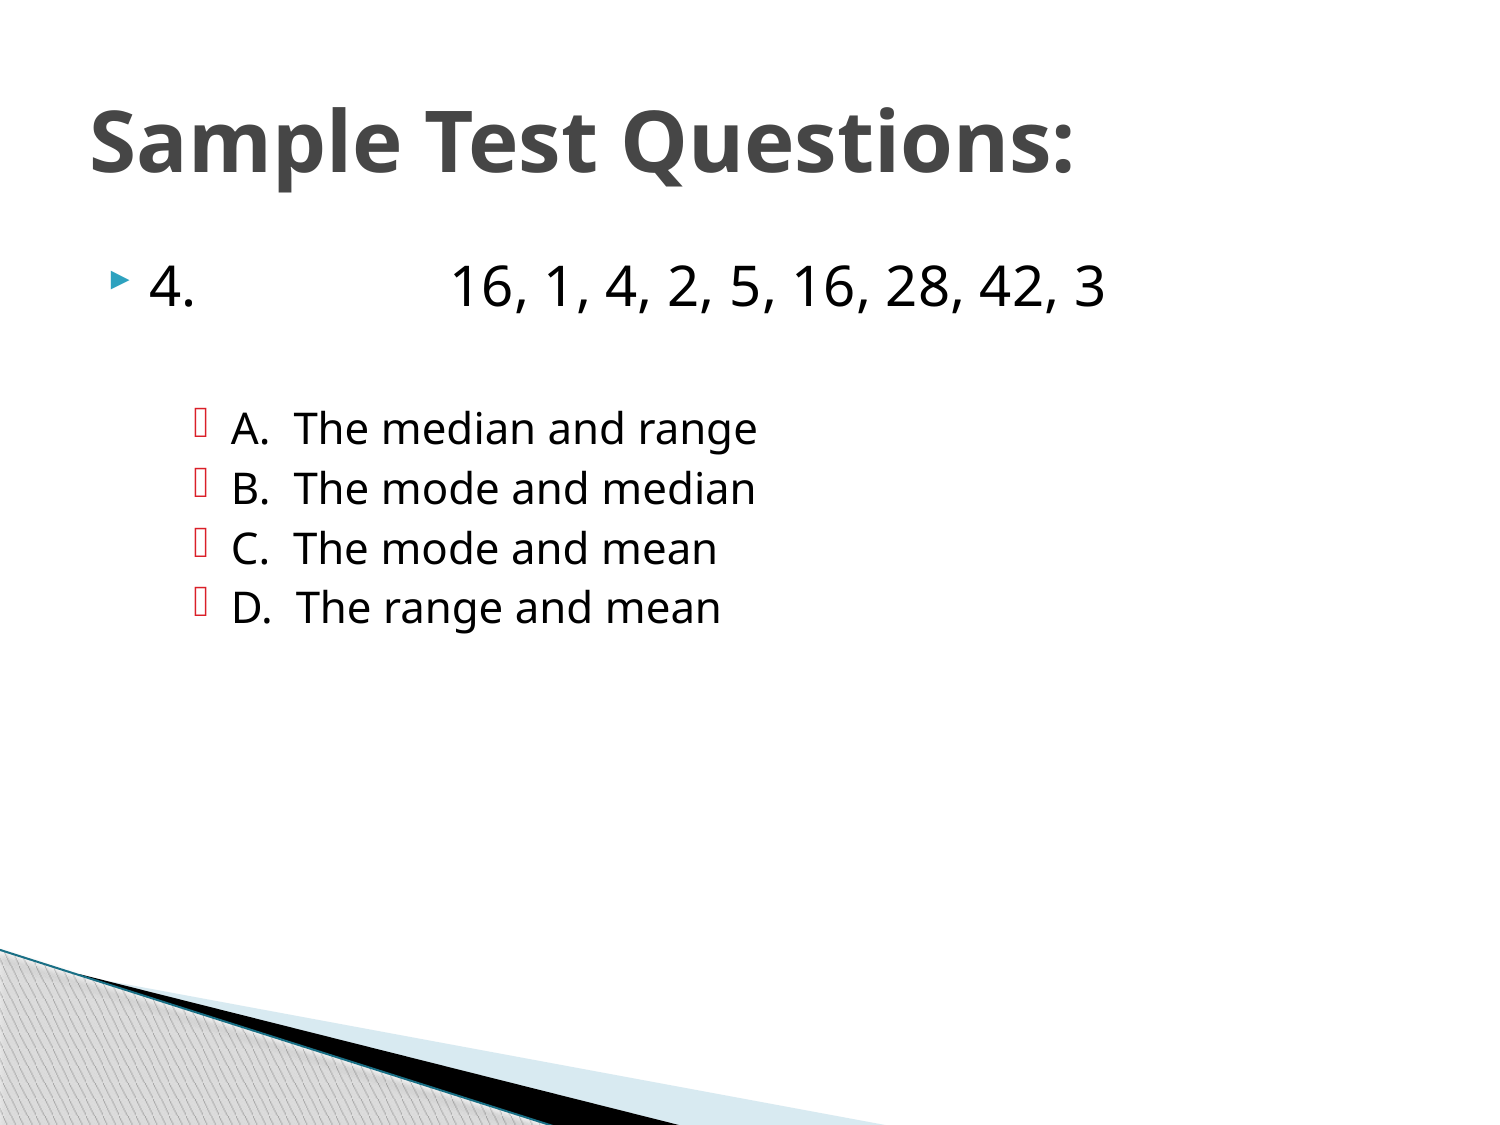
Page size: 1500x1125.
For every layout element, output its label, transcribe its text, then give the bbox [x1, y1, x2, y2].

title Sample Test Questions: [75, 45, 1425, 233]
list 4. 16, 1, 4, 2, 5, 16, 28, 42, 3 A. The median and range B. The mode and median C. The mode and mean D. The range and mean [75, 243, 1425, 986]
